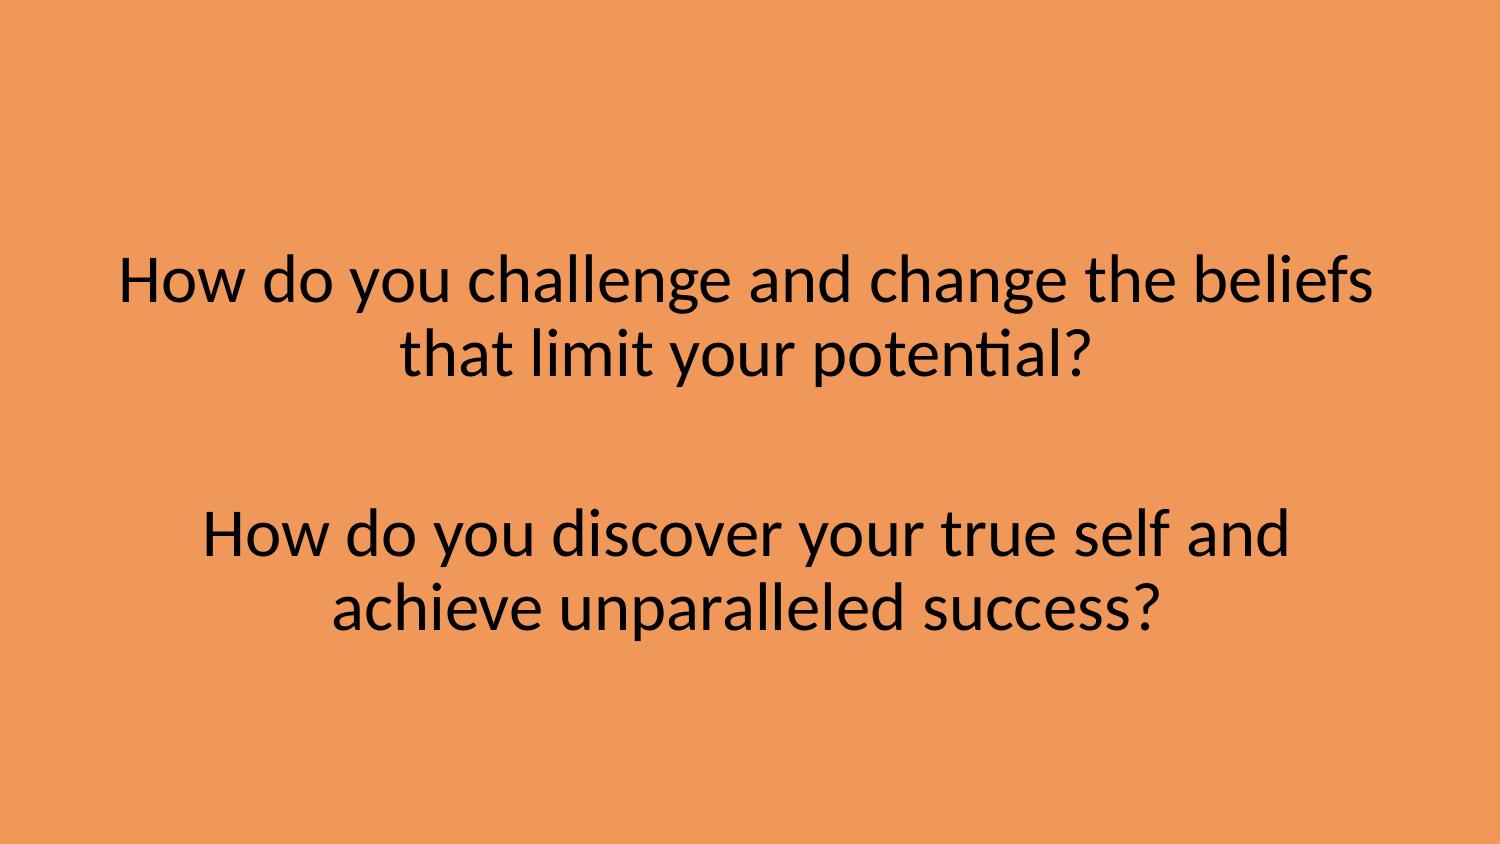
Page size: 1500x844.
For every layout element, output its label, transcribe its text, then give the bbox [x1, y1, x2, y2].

list How do you challenge and change the beliefs that limit your potential? How do you discover your true self and achieve unparalleled success? [97, 235, 1398, 504]
